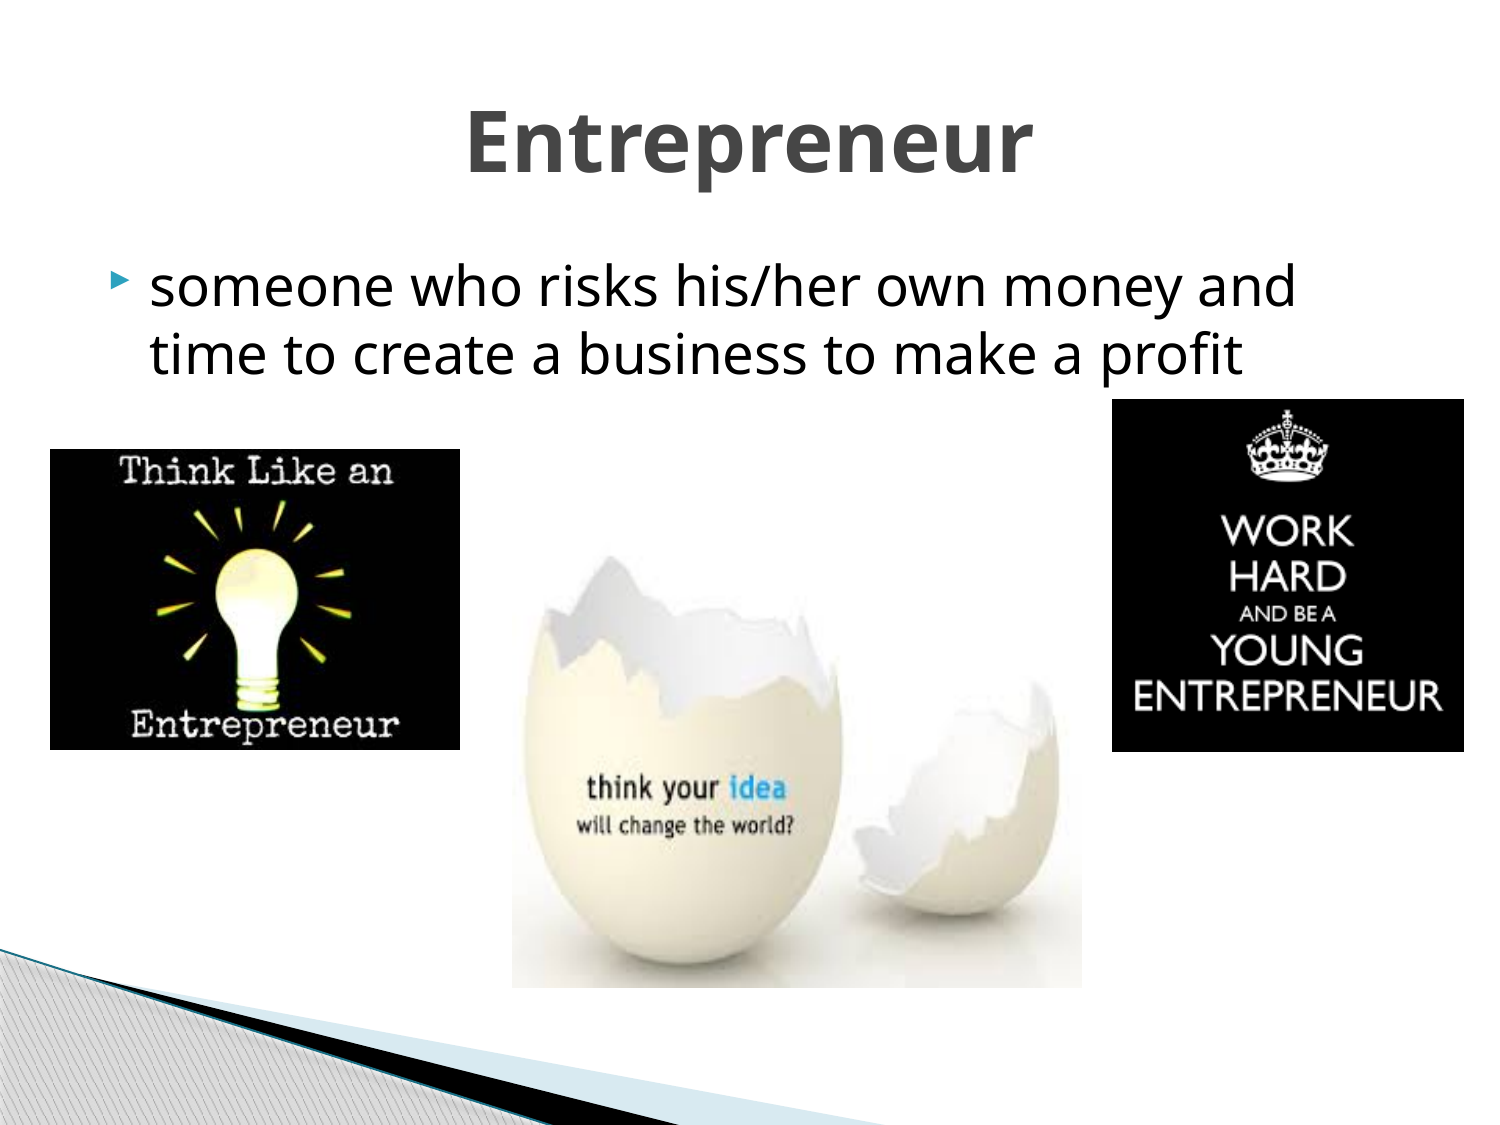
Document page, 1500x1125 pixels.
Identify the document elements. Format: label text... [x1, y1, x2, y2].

picture [1112, 399, 1465, 752]
list someone who risks his/her own money and time to create a business to make a profit [75, 243, 1425, 986]
picture [512, 537, 1082, 988]
title Entrepreneur [75, 45, 1425, 233]
picture [49, 449, 460, 751]
